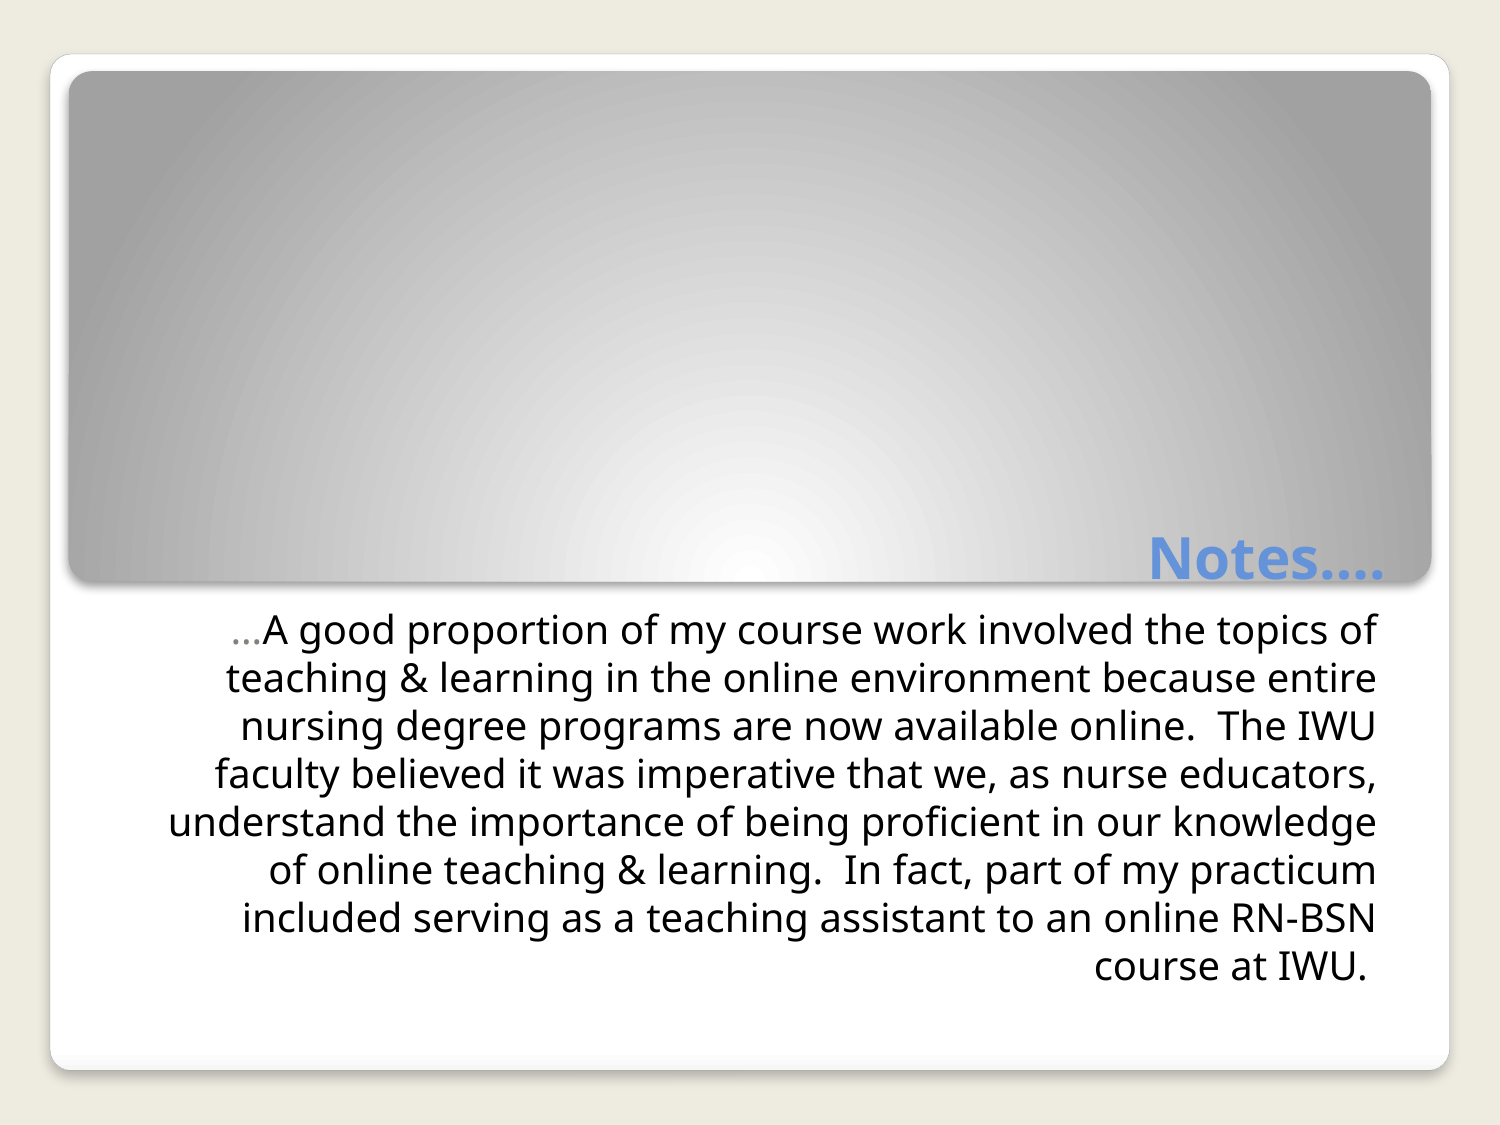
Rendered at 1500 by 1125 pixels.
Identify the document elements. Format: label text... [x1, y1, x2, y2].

title Notes…. [118, 298, 1394, 599]
subtitle …A good proportion of my course work involved the topics of teaching & learning in the online environment because entire nursing degree programs are now available online. The IWU faculty believed it was imperative that we, as nurse educators, understand the importance of being proficient in our knowledge of online teaching & learning. In fact, part of my practicum included serving as a teaching assistant to an online RN-BSN course at IWU. [118, 604, 1394, 1000]
